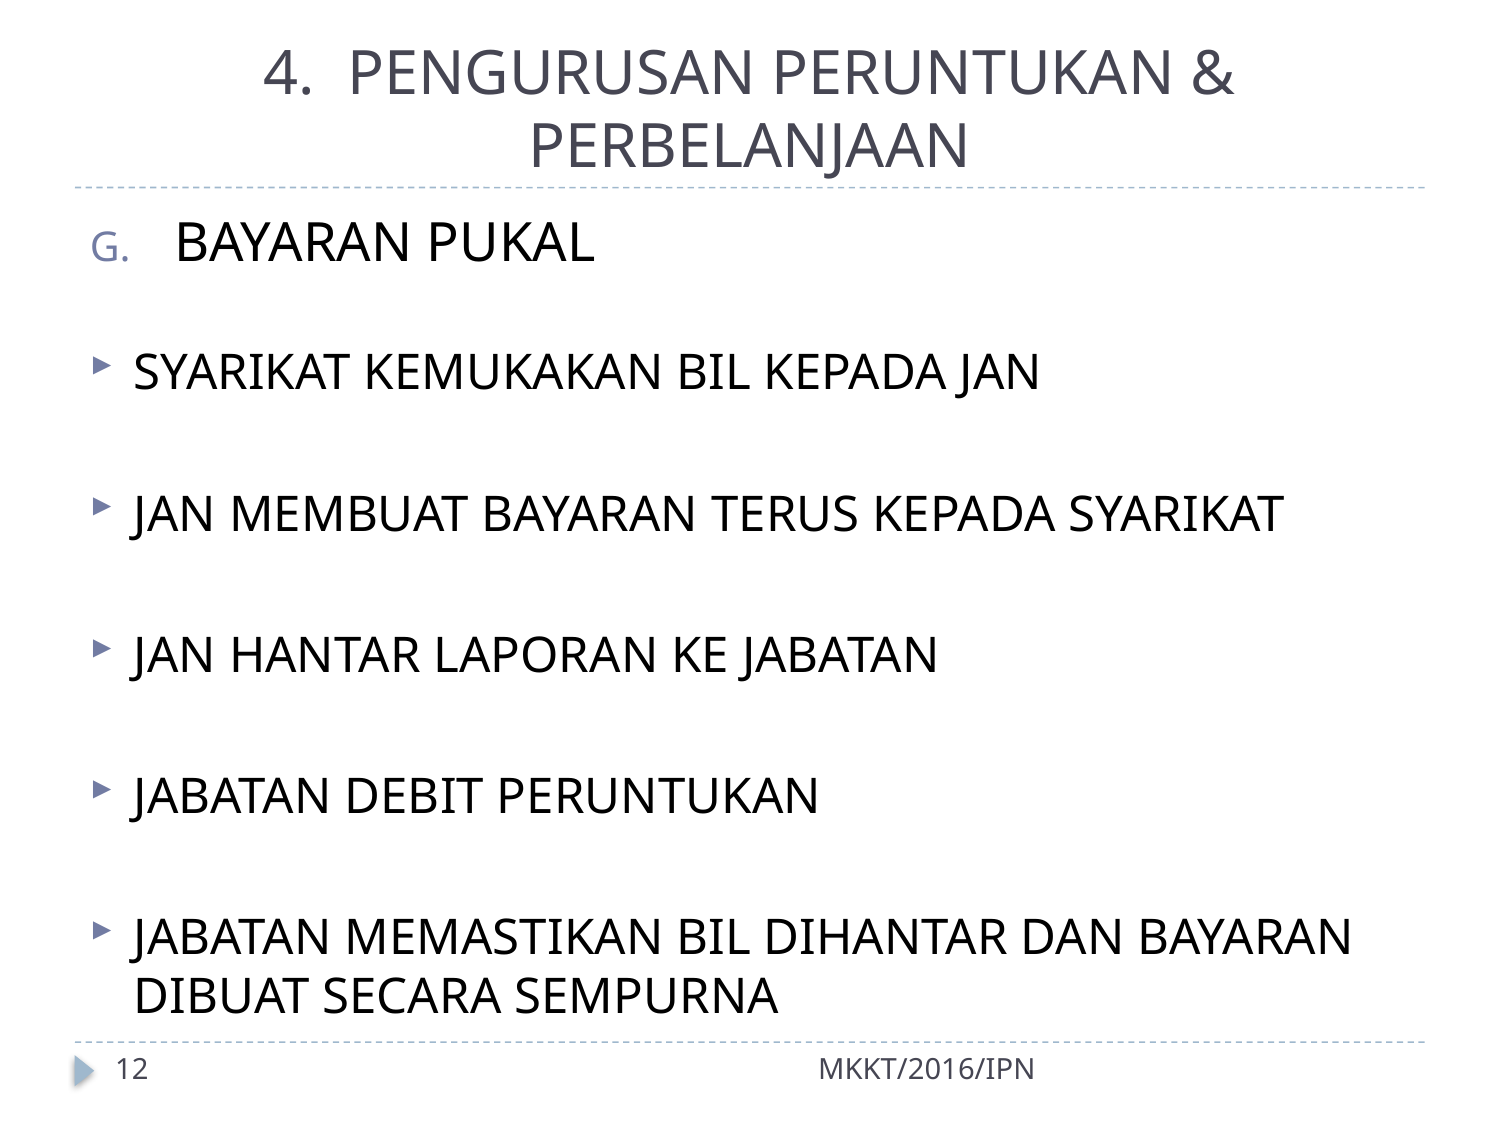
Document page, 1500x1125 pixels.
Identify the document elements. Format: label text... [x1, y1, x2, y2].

footer MKKT/2016/IPN [475, 1042, 1051, 1103]
slide_number 12 [100, 1042, 426, 1103]
text_box SYARIKAT KEMUKAKAN BIL KEPADA JAN JAN MEMBUAT BAYARAN TERUS KEPADA SYARIKAT JAN HANTAR LAPORAN KE JABATAN JABATAN DEBIT PERUNTUKAN JABATAN MEMASTIKAN BIL DIHANTAR DAN BAYARAN DIBUAT SECARA SEMPURNA [74, 262, 1425, 1035]
title 4. PENGURUSAN PERUNTUKAN & PERBELANJAAN [75, 24, 1425, 188]
list BAYARAN PUKAL [75, 200, 1425, 262]
